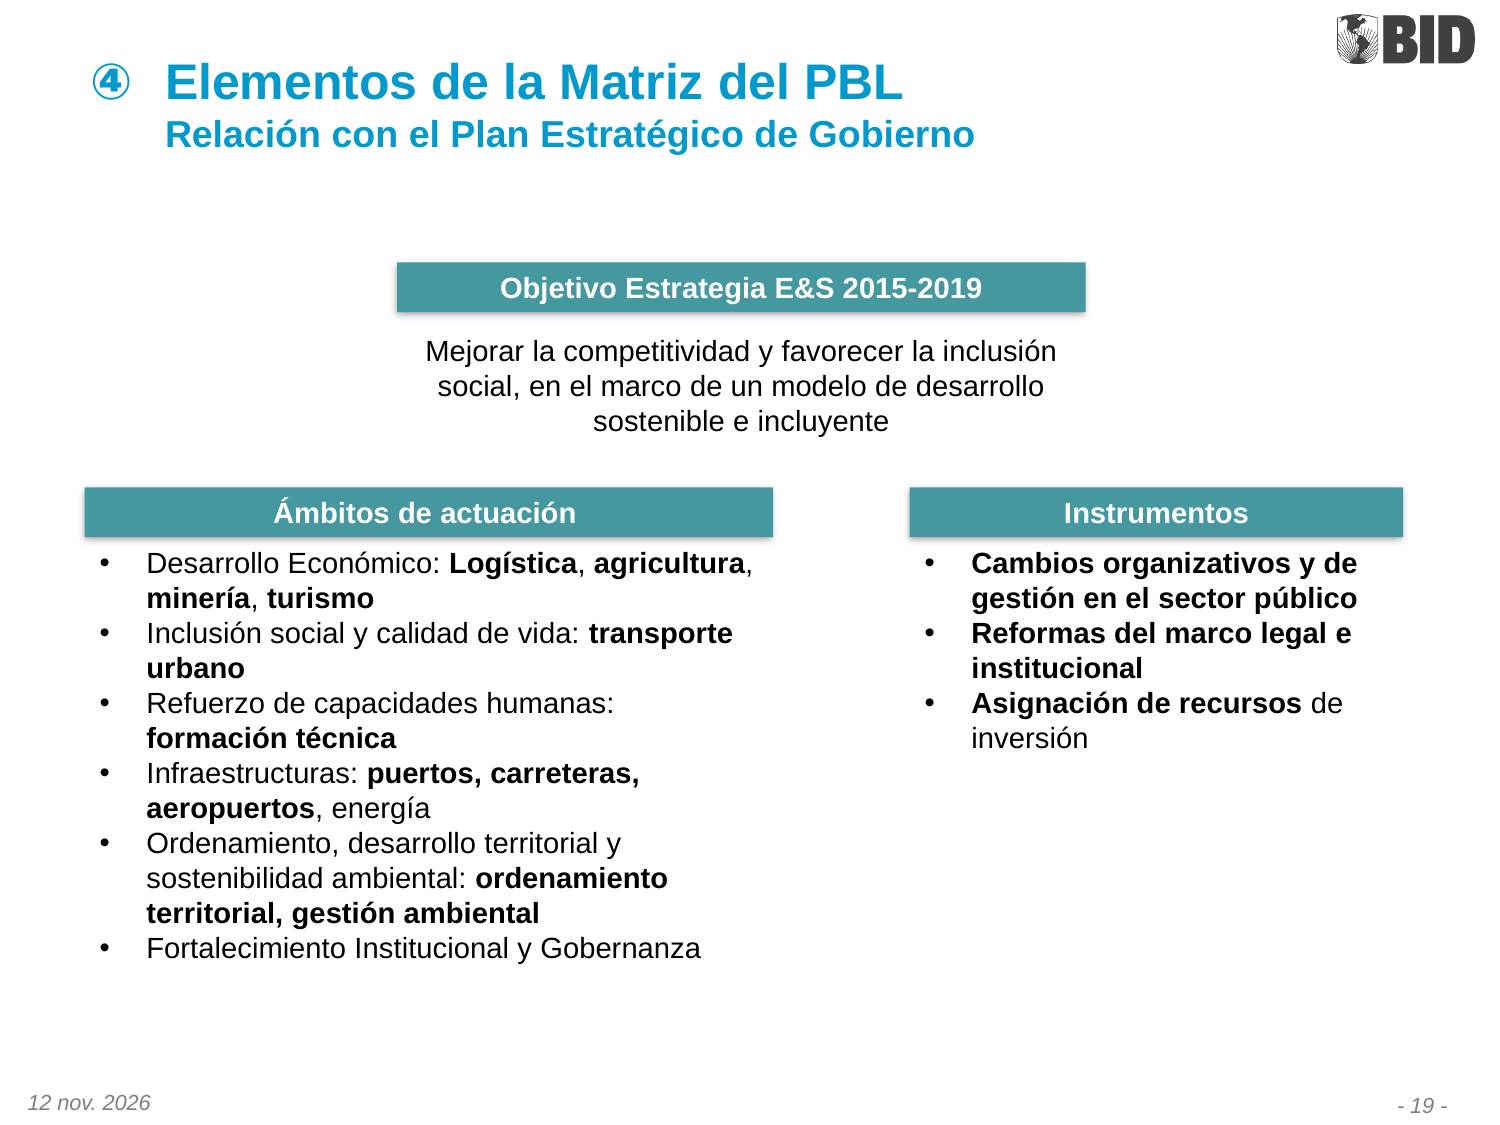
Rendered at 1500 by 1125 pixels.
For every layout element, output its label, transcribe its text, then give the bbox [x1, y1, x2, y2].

text_box Desarrollo Económico: Logística, agricultura, minería, turismo Inclusión social y calidad de vida: transporte urbano Refuerzo de capacidades humanas: formación técnica Infraestructuras: puertos, carreteras, aeropuertos, energía Ordenamiento, desarrollo territorial y sostenibilidad ambiental: ordenamiento territorial, gestión ambiental Fortalecimiento Institucional y Gobernanza [84, 537, 774, 972]
text_box Instrumentos [909, 487, 1404, 537]
title Elementos de la Matriz del PBL Relación con el Plan Estratégico de Gobierno [75, 0, 1413, 205]
text_box Mejorar la competitividad y favorecer la inclusión social, en el marco de un modelo de desarrollo sostenible e incluyente [397, 324, 1086, 445]
slide_number 02-15 [12, 1080, 176, 1125]
text_box Cambios organizativos y de gestión en el sector público Reformas del marco legal e institucional Asignación de recursos de inversión [909, 537, 1404, 762]
slide_number - 19 - [1324, 1084, 1463, 1125]
text_box Objetivo Estrategia E&S 2015-2019 [397, 262, 1086, 313]
text_box Ámbitos de actuación [84, 487, 774, 537]
picture [1413, 14, 1475, 64]
